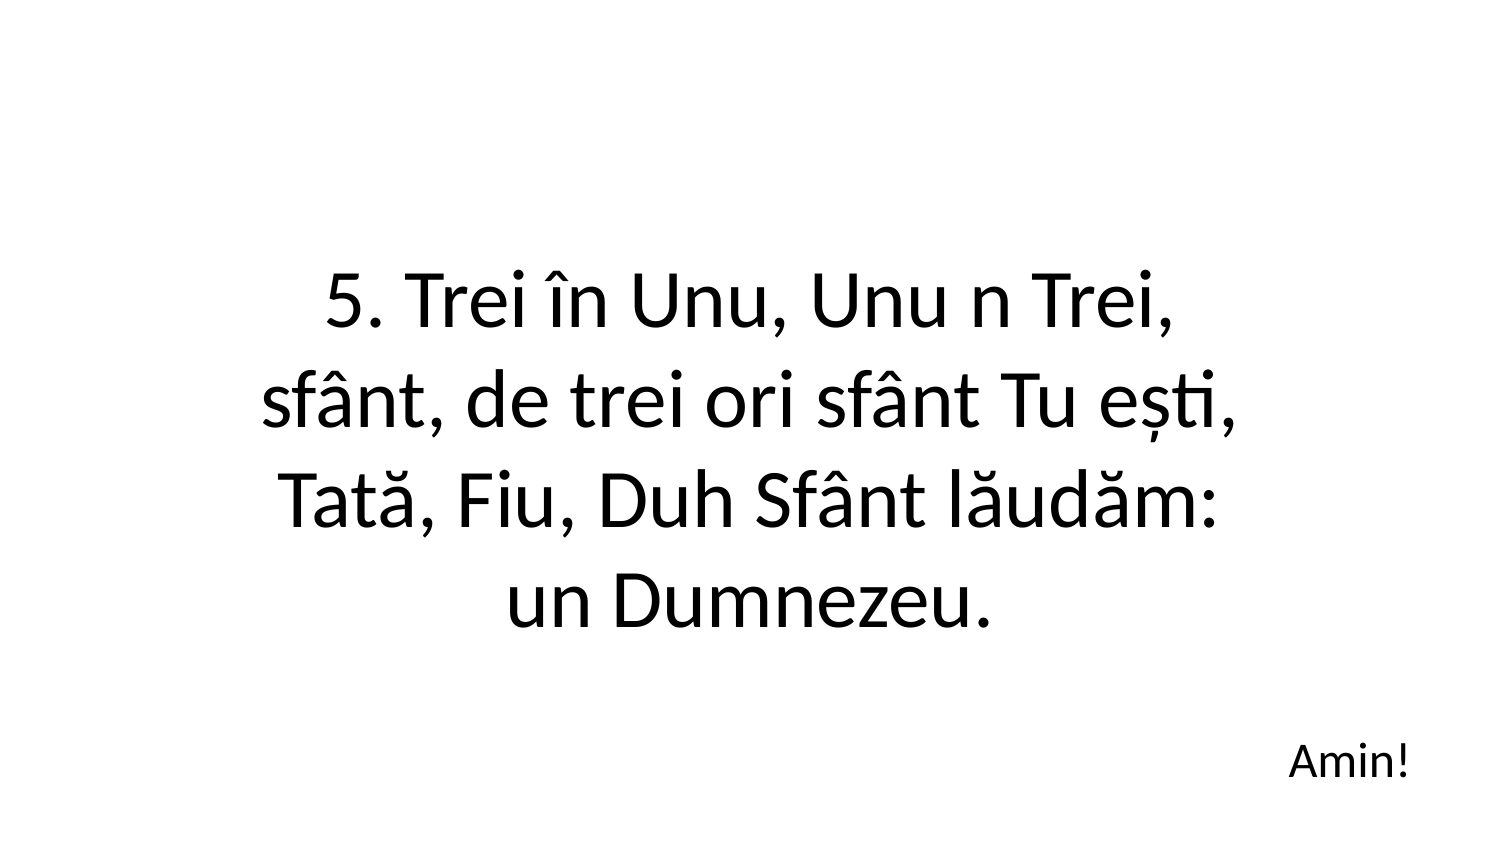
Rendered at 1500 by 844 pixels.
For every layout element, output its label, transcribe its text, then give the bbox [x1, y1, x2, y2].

text_box 5. Trei în Unu, Unu n Trei, sfânt, de trei ori sfânt Tu ești, Tată, Fiu, Duh Sfânt lăudăm: un Dumnezeu. [245, 192, 1255, 652]
text_box Amin! [1273, 674, 1427, 795]
